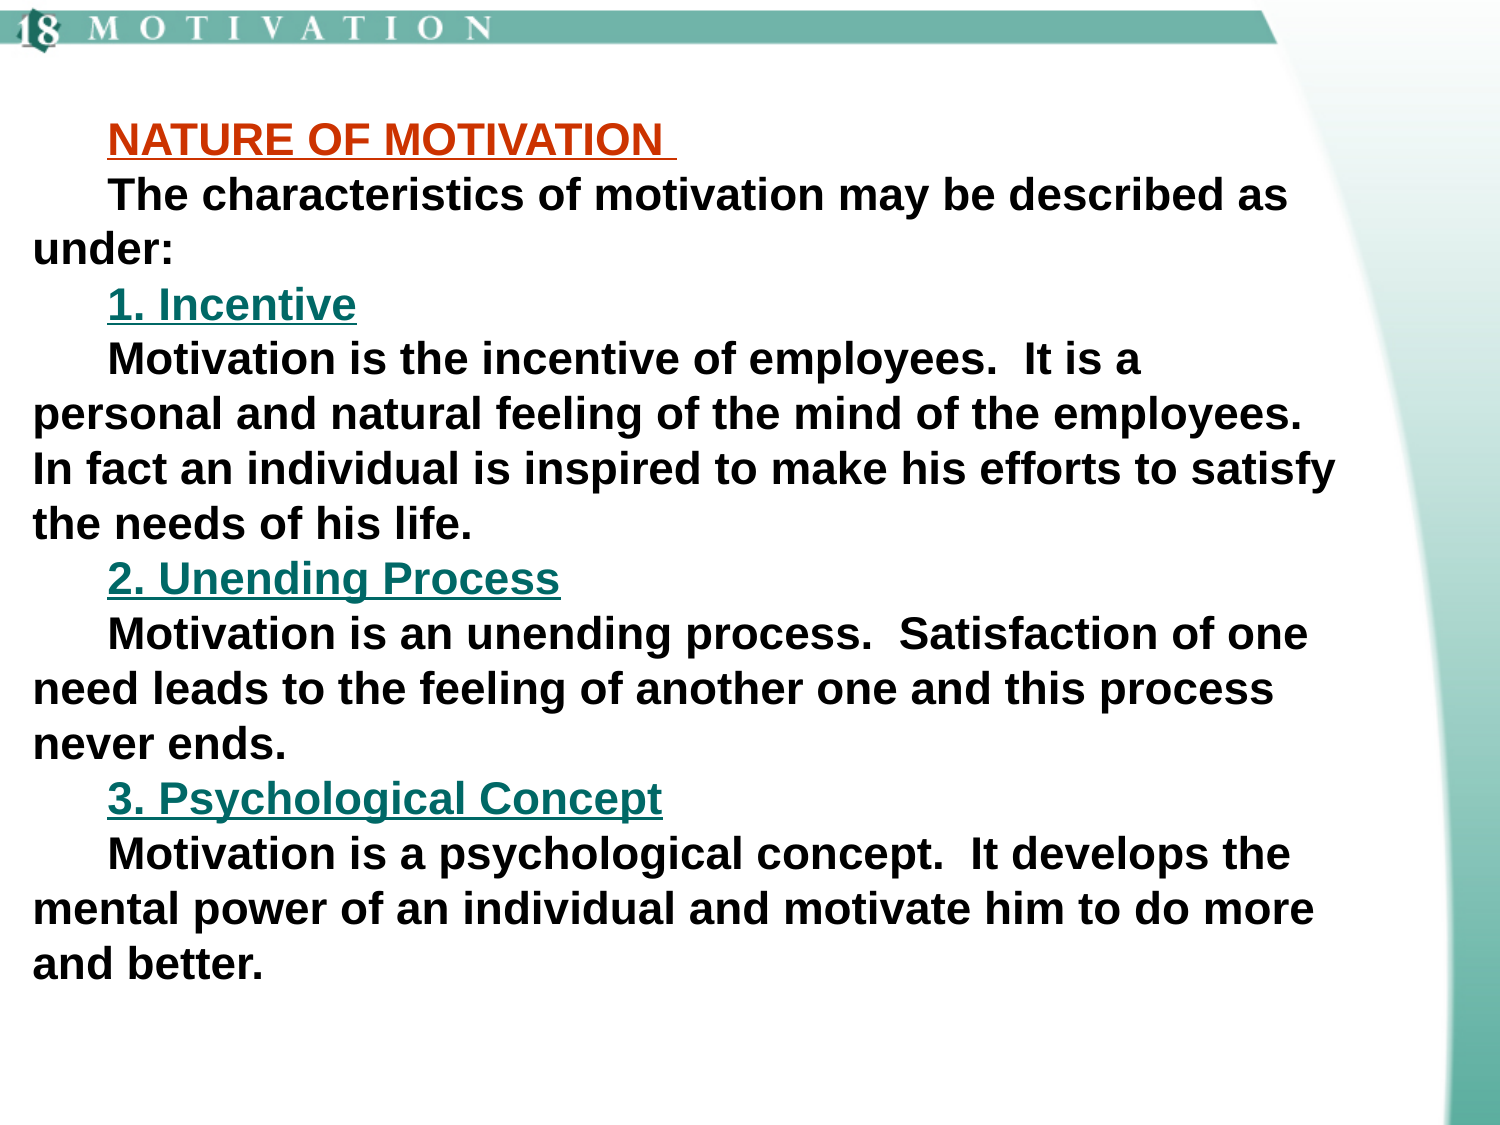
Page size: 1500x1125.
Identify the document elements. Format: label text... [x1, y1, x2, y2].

picture [0, 0, 1500, 1125]
text_box NATURE OF MOTIVATION The characteristics of motivation may be described as under: 1. Incentive Motivation is the incentive of employees. It is a personal and natural feeling of the mind of the employees. In fact an individual is inspired to make his efforts to satisfy the needs of his life. 2. Unending Process Motivation is an unending process. Satisfaction of one need leads to the feeling of another one and this process never ends. 3. Psychological Concept Motivation is a psychological concept. It develops the mental power of an individual and motivate him to do more and better. [17, 101, 1353, 997]
